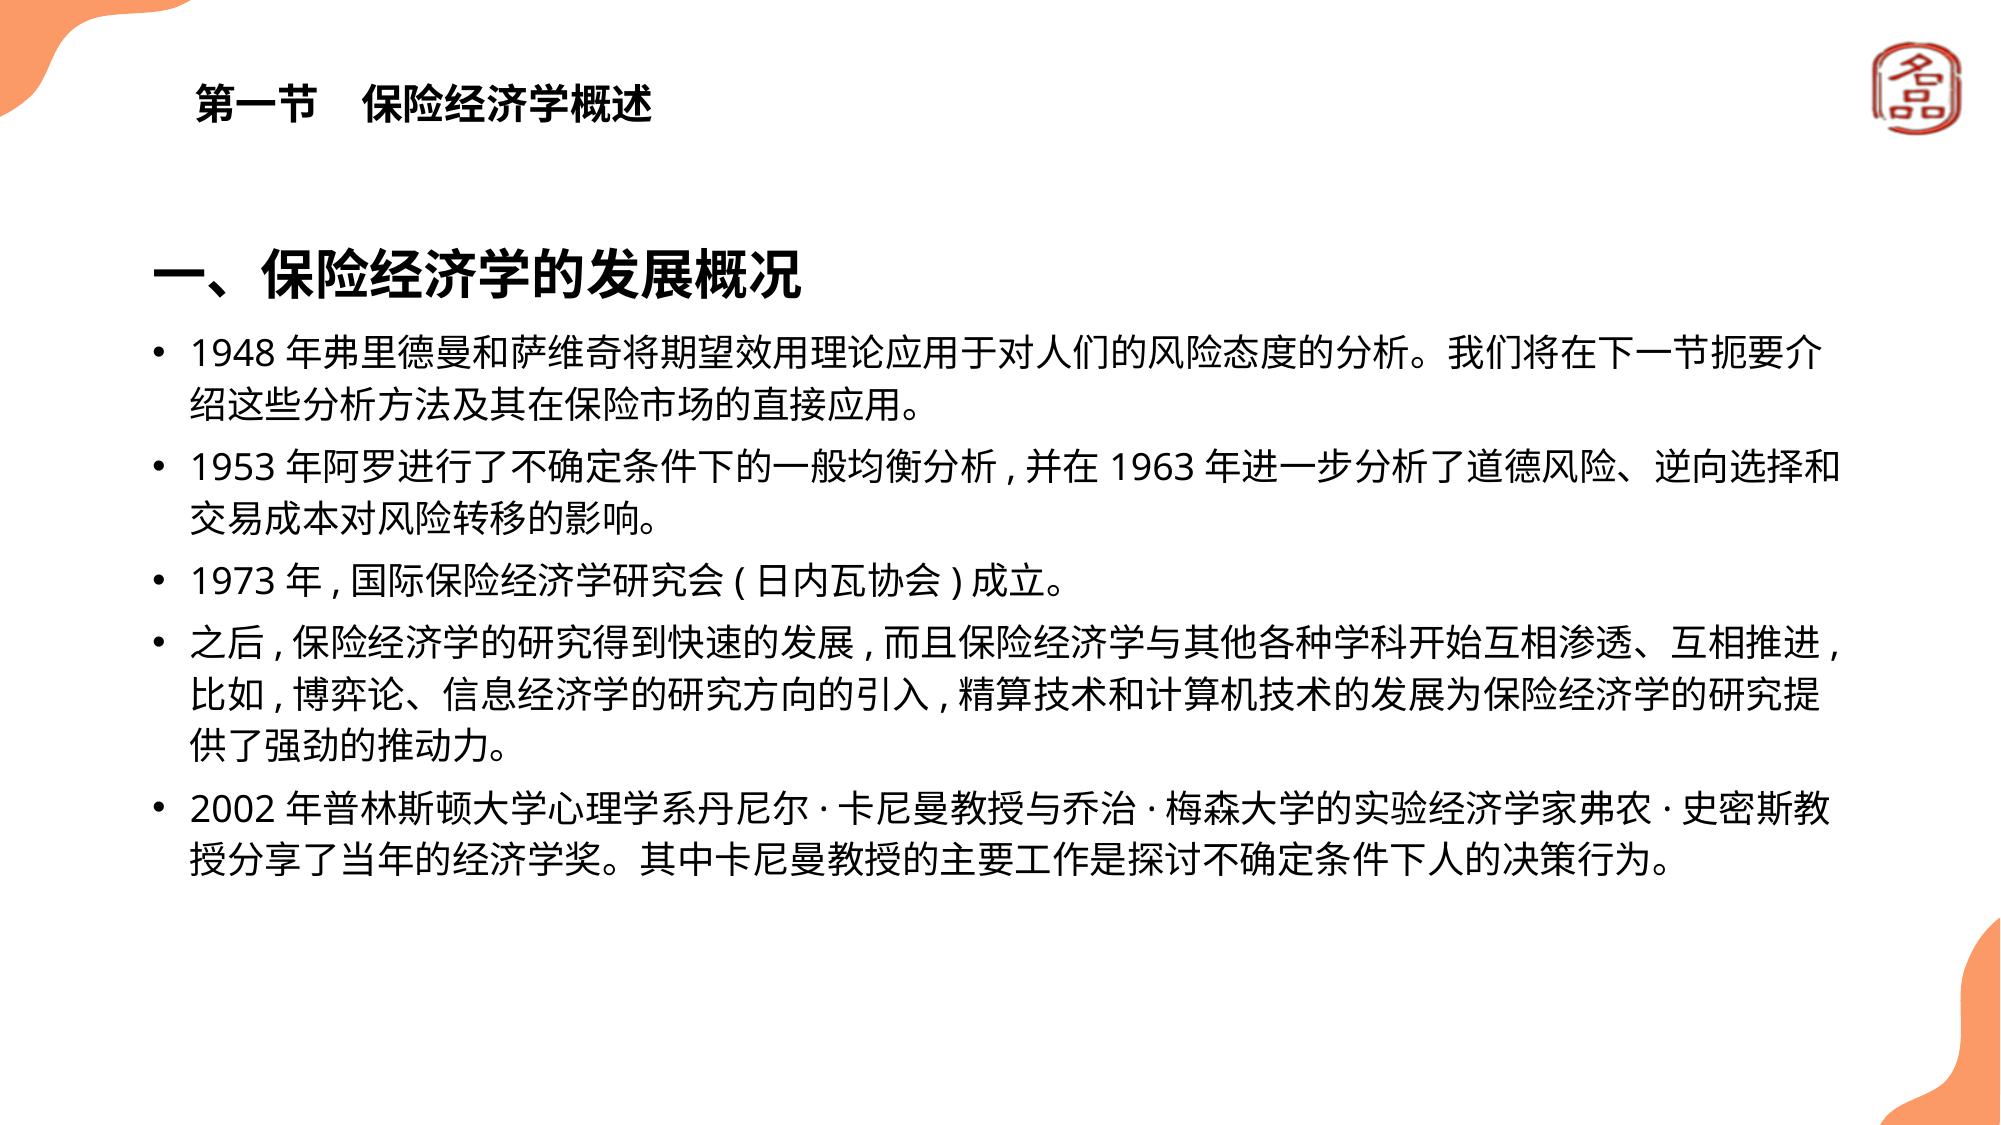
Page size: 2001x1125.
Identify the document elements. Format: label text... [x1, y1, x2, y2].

title 第一节 保险经济学概述 [137, 60, 1863, 152]
picture [1861, 10, 1990, 147]
list 一、保险经济学的发展概况 1948年弗里德曼和萨维奇将期望效用理论应用于对人们的风险态度的分析。我们将在下一节扼要介绍这些分析方法及其在保险市场的直接应用。 1953年阿罗进行了不确定条件下的一般均衡分析,并在1963年进一步分析了道德风险、逆向选择和交易成本对风险转移的影响。 1973年,国际保险经济学研究会(日内瓦协会)成立。 之后,保险经济学的研究得到快速的发展,而且保险经济学与其他各种学科开始互相渗透、互相推进,比如,博弈论、信息经济学的研究方向的引入,精算技术和计算机技术的发展为保险经济学的研究提供了强劲的推动力。 2002年普林斯顿大学心理学系丹尼尔·卡尼曼教授与乔治·梅森大学的实验经济学家弗农·史密斯教授分享了当年的经济学奖。其中卡尼曼教授的主要工作是探讨不确定条件下人的决策行为。 [137, 217, 1863, 1031]
